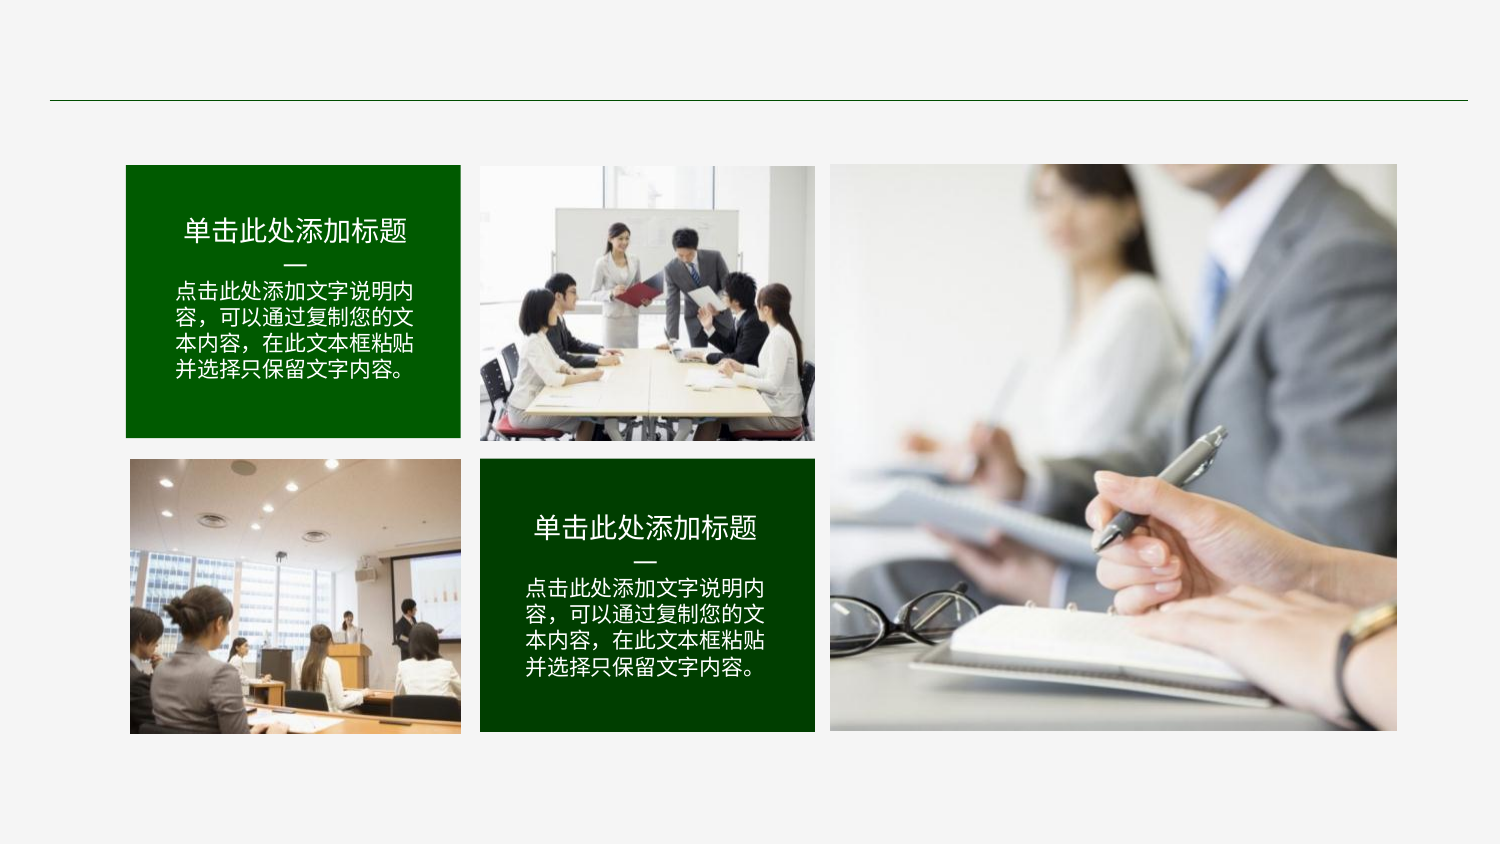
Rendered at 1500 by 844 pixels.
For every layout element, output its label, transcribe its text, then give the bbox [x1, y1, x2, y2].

text_box [125, 164, 461, 439]
text_box 单击此处添加标题 — 点击此处添加文字说明内容，可以通过复制您的文本内容，在此文本框粘贴并选择只保留文字内容。 [515, 508, 776, 683]
picture [125, 459, 461, 734]
picture [480, 166, 815, 441]
text_box [480, 458, 815, 732]
picture [830, 164, 1397, 731]
text_box 单击此处添加标题 — 点击此处添加文字说明内容，可以通过复制您的文本内容，在此文本框粘贴并选择只保留文字内容。 [163, 210, 427, 385]
